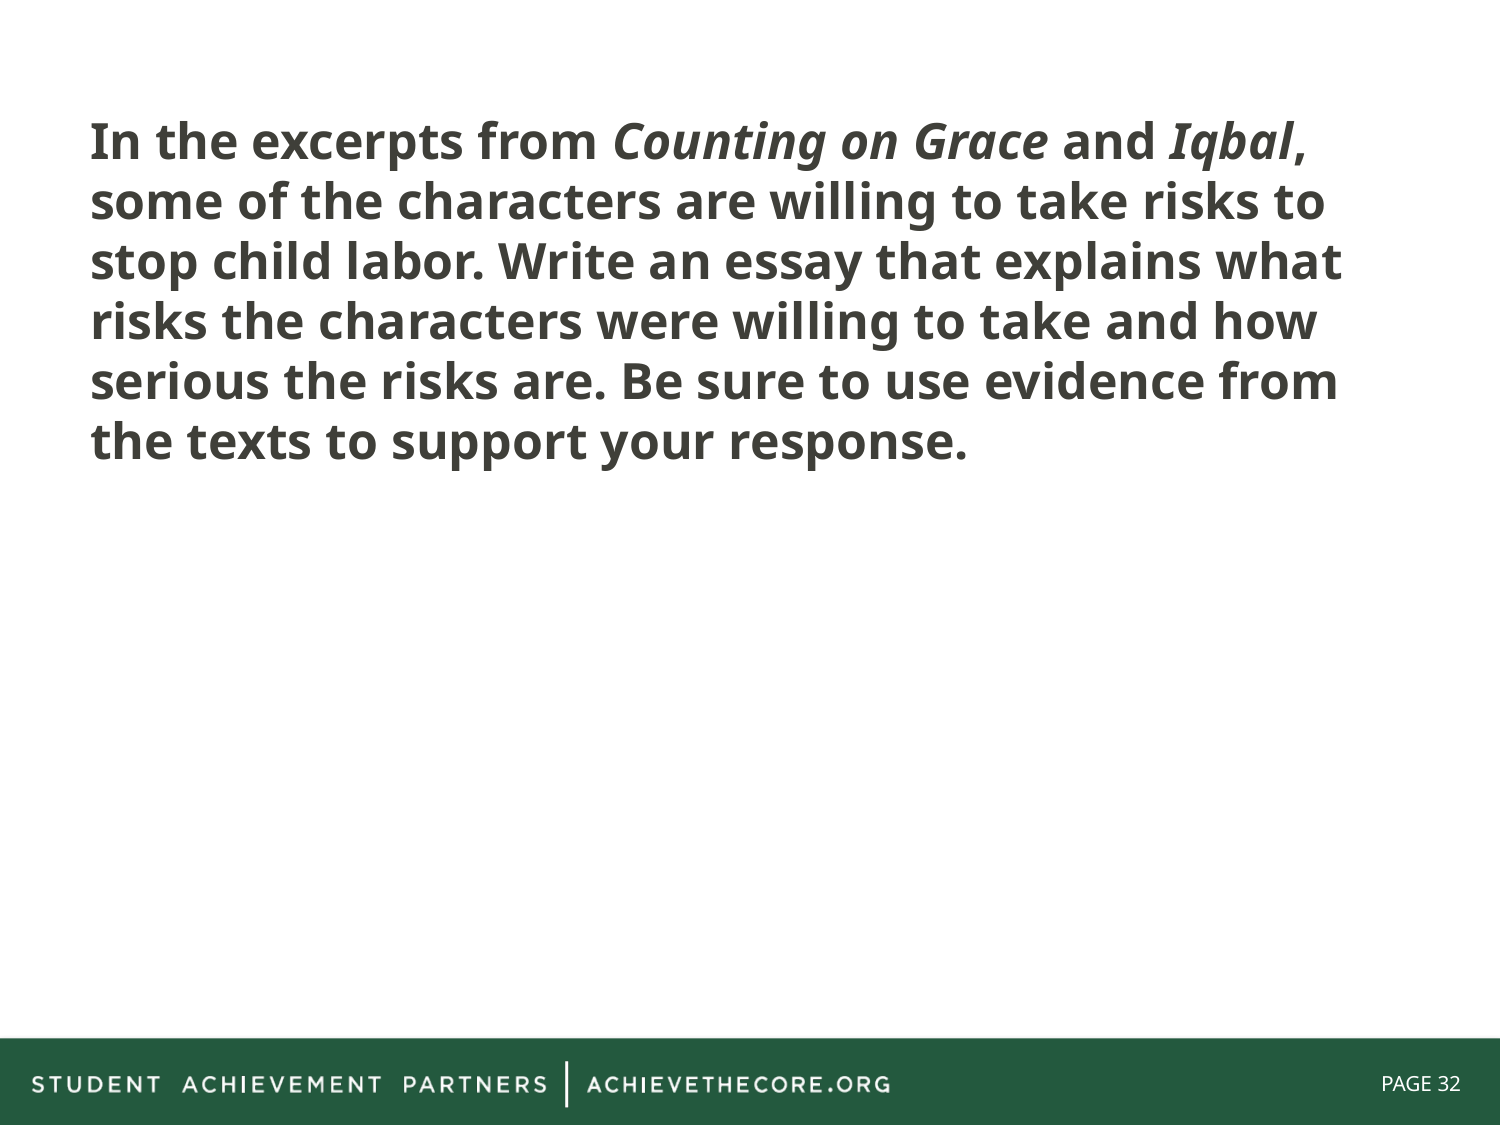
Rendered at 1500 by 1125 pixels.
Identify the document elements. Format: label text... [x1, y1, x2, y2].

list In the excerpts from Counting on Grace and Iqbal, some of the characters are willing to take risks to stop child labor. Write an essay that explains what risks the characters were willing to take and how serious the risks are. Be sure to use evidence from the texts to support your response. [75, 32, 1425, 1005]
